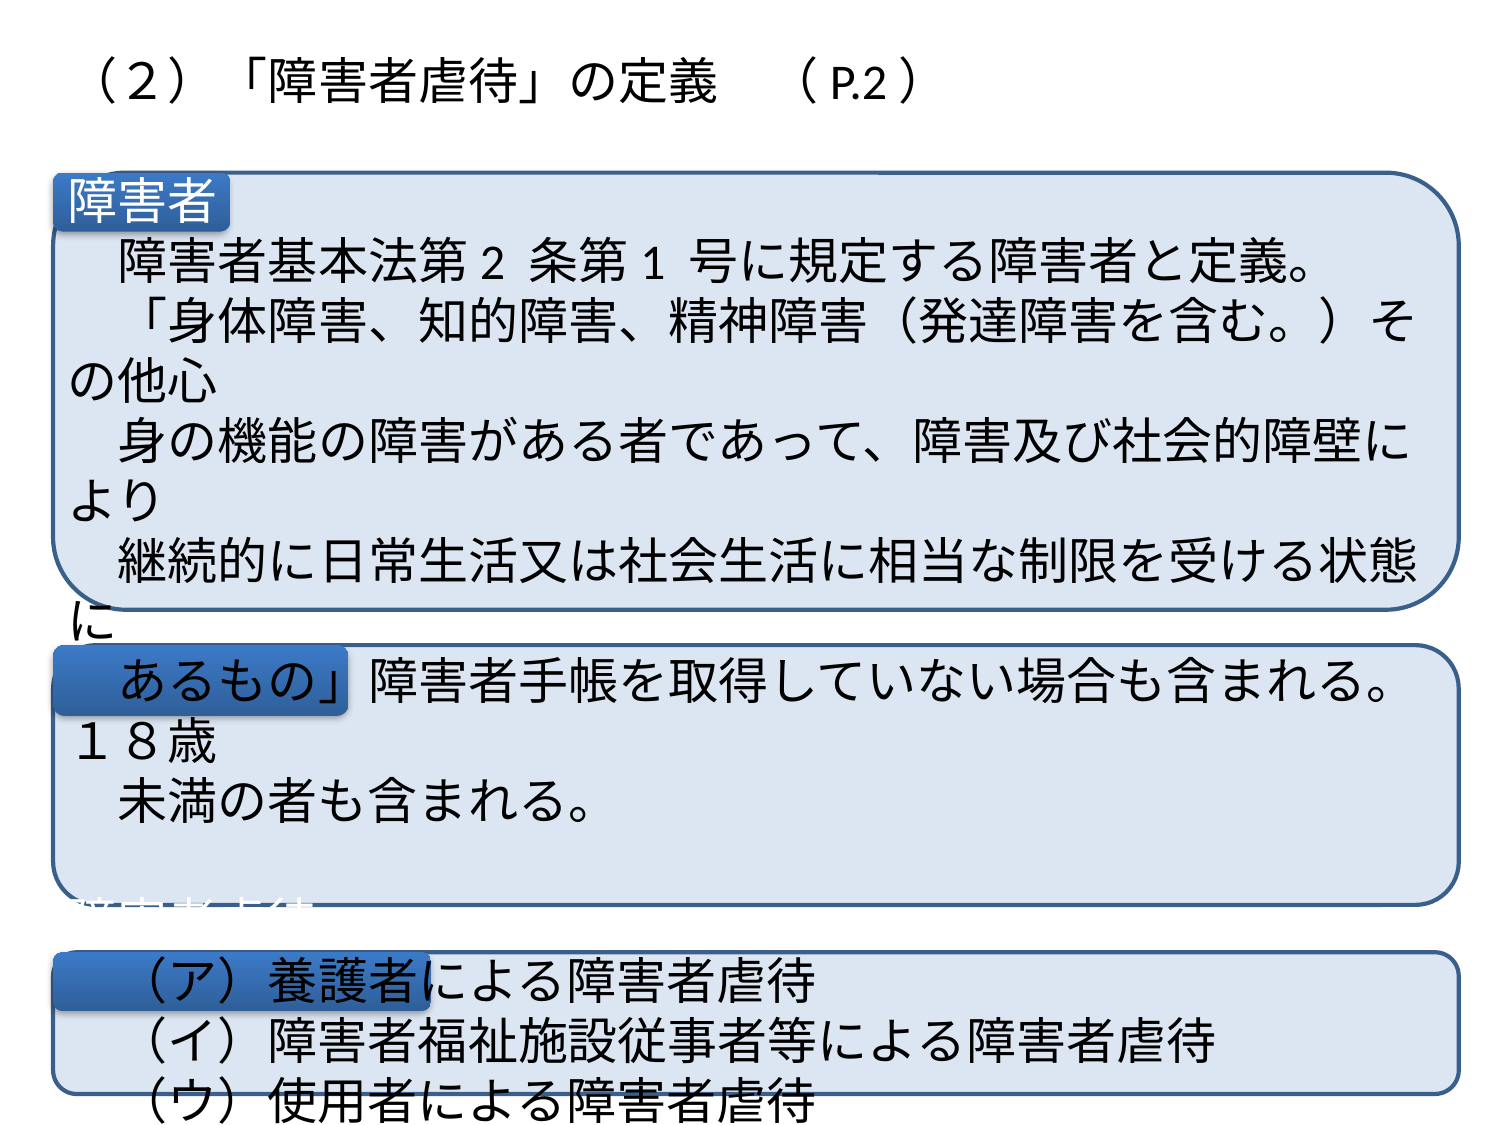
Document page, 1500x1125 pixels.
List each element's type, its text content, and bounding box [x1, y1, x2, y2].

text_box [1447, 655, 1461, 895]
text_box [1447, 953, 1461, 1094]
text_box （２）「障害者虐待」の定義 （P.2） 障害者 障害者基本法第2 条第1 号に規定する障害者と定義。 「身体障害、知的障害、精神障害（発達障害を含む。）その他心 身の機能の障害がある者であって、障害及び社会的障壁により 継続的に日常生活又は社会生活に相当な制限を受ける状態に あるもの」障害者手帳を取得していない場合も含まれる。１８歳 未満の者も含まれる。 障害者虐待 （ア）養護者による障害者虐待 （イ）障害者福祉施設従事者等による障害者虐待 （ウ）使用者による障害者虐待 （第2 条第2 項） 虐待行為の禁止 「何人も、障害者に対し、虐待をしてはならない。」（第3条） [53, 42, 1447, 1125]
text_box [1447, 202, 1461, 581]
